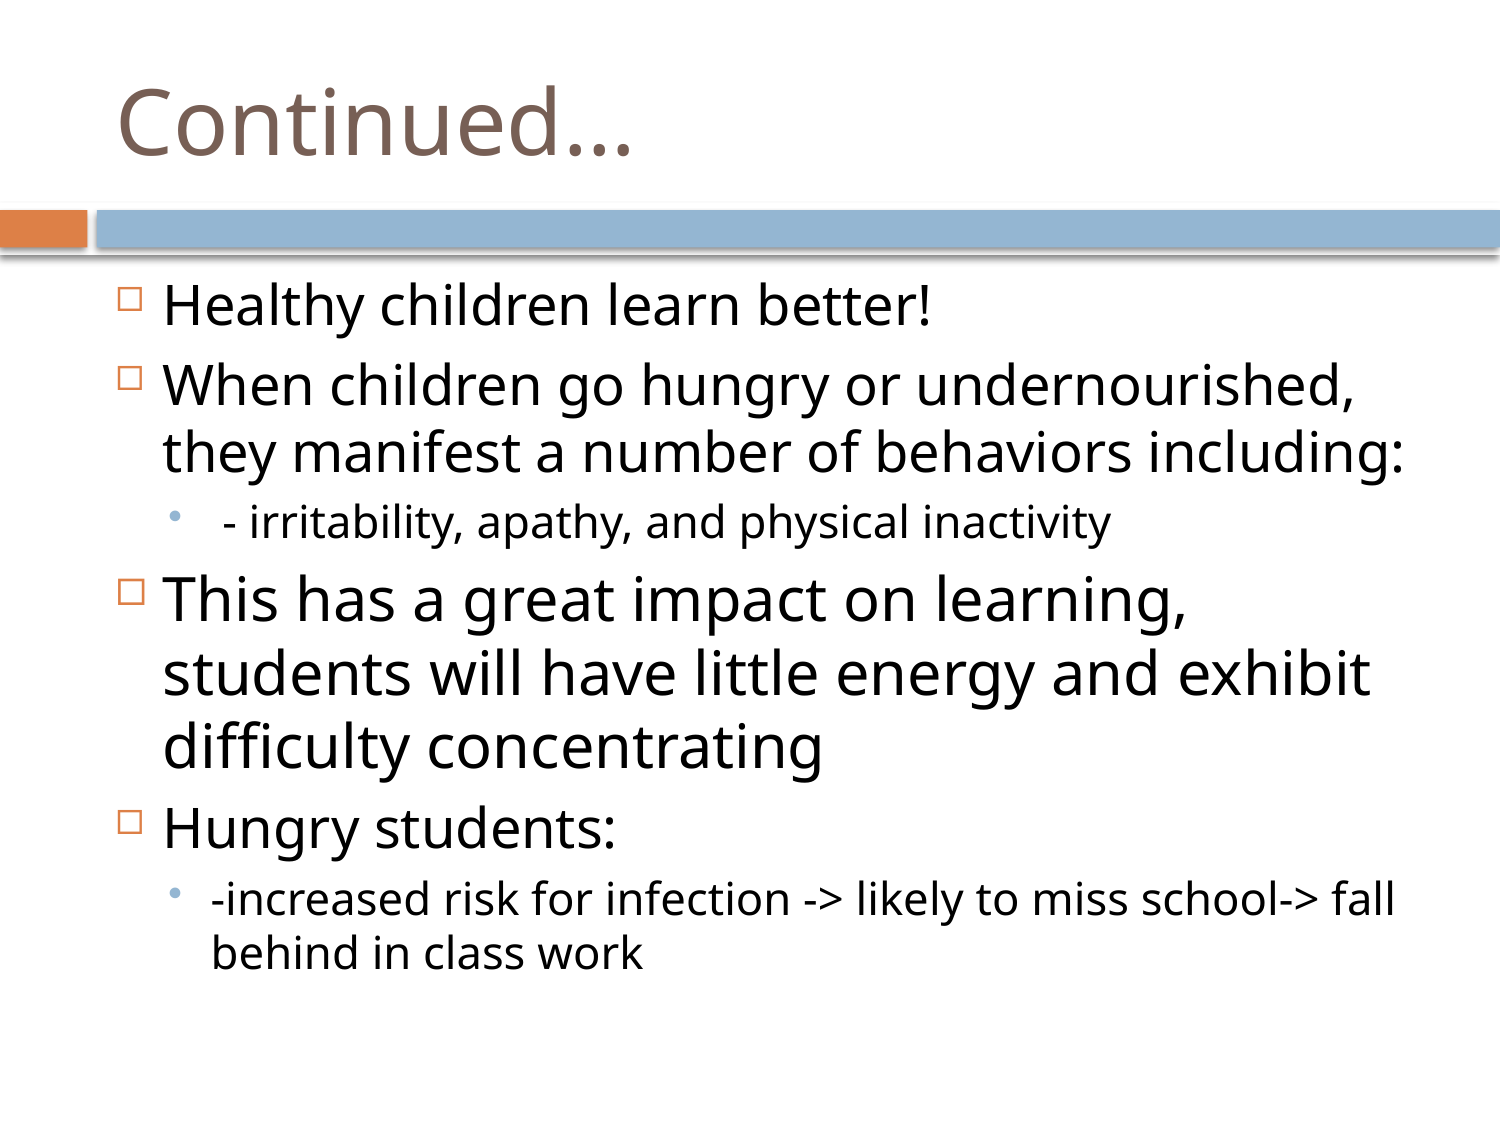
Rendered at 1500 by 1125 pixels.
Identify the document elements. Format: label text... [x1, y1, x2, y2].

title Continued… [100, 37, 1438, 200]
list Healthy children learn better! When children go hungry or undernourished, they manifest a number of behaviors including: - irritability, apathy, and physical inactivity This has a great impact on learning, students will have little energy and exhibit difficulty concentrating Hungry students: -increased risk for infection -> likely to miss school-> fall behind in class work [100, 262, 1438, 1000]
